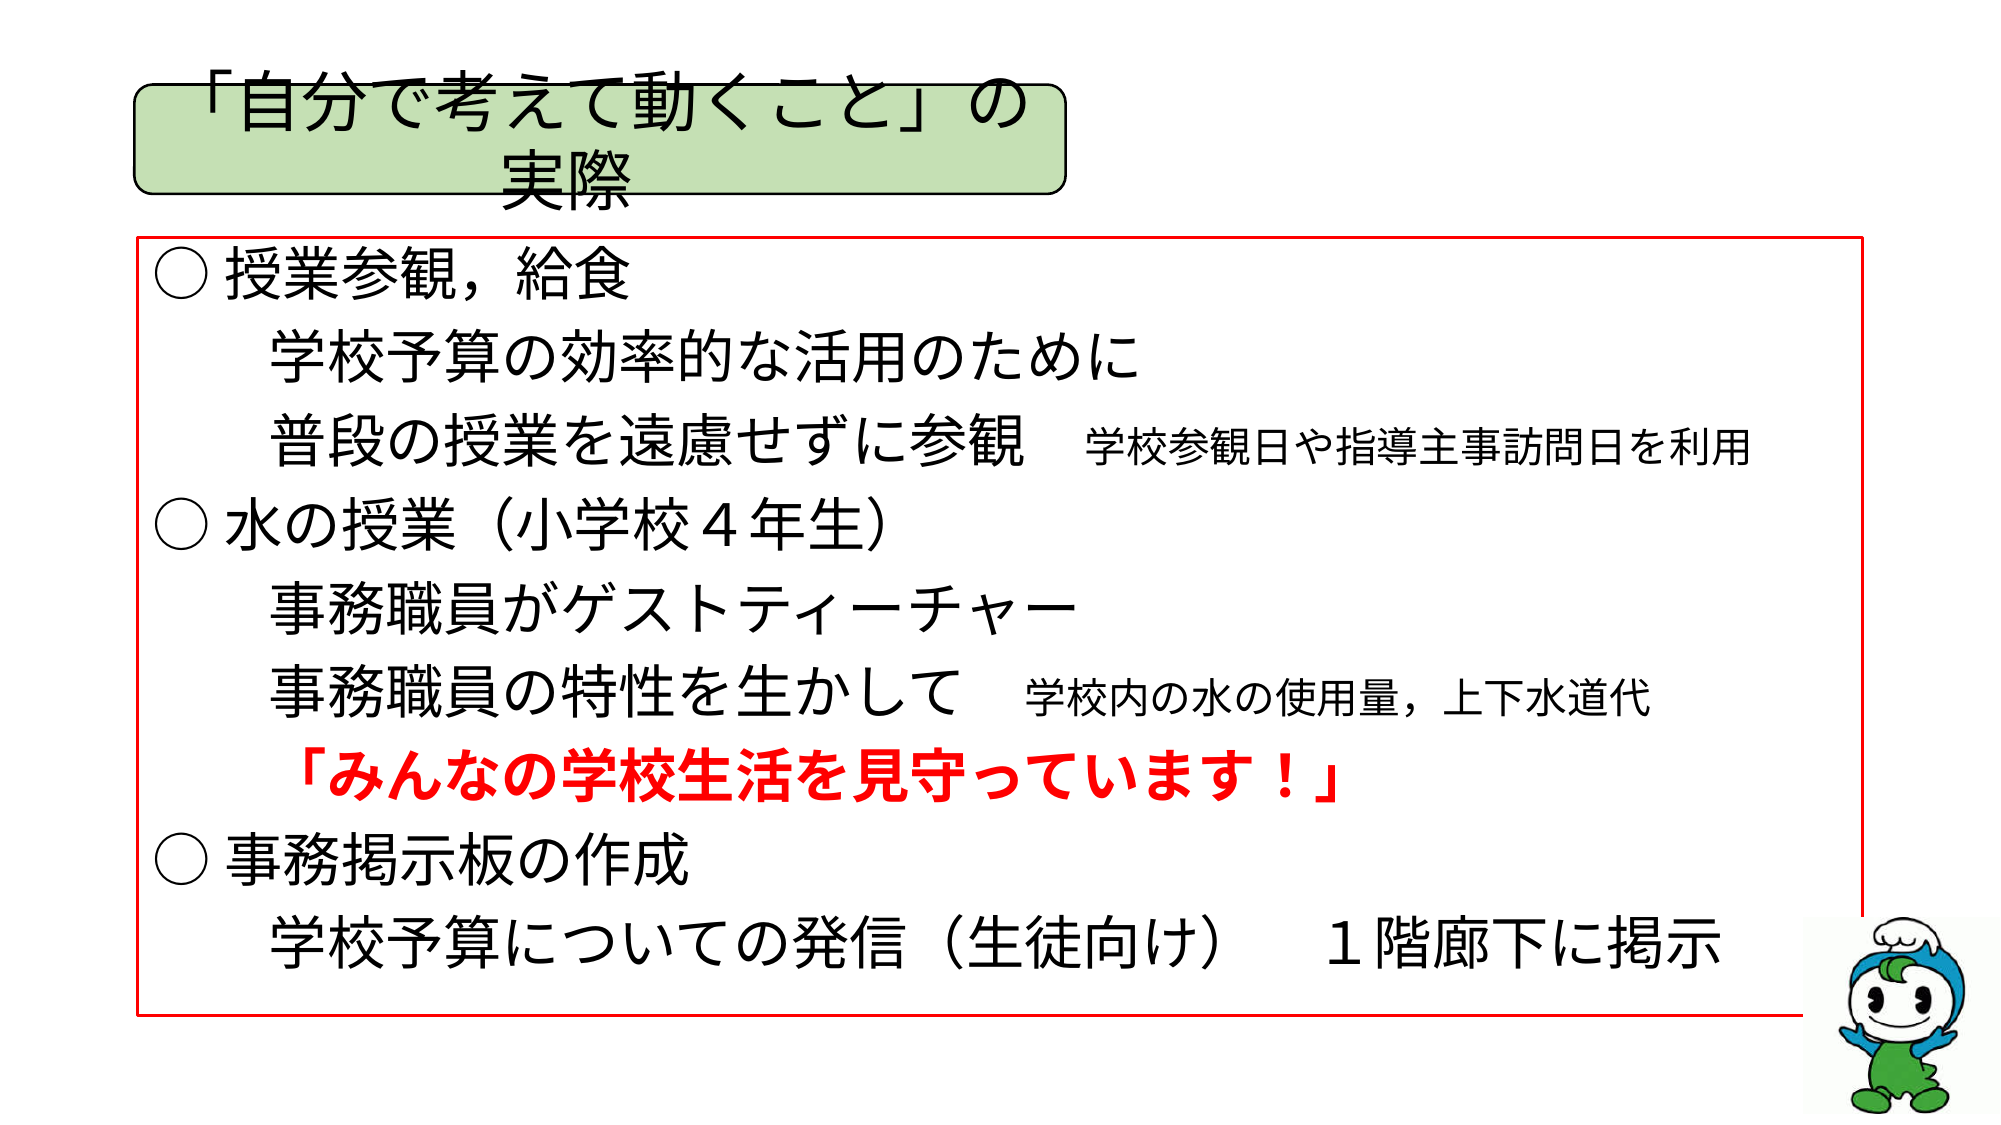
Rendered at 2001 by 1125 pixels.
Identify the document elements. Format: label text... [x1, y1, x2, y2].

picture [1803, 917, 2000, 1114]
text_box 「自分で考えて動くこと」の実際 [133, 83, 1067, 195]
list ○授業参観，給食 学校予算の効率的な活用のために 普段の授業を遠慮せずに参観 学校参観日や指導主事訪問日を利用 ○水の授業（小学校４年生） 事務職員がゲストティーチャー 事務職員の特性を生かして 学校内の水の使用量，上下水道代 「みんなの学校生活を見守っています！」 ○事務掲示板の作成 学校予算についての発信（生徒向け） １階廊下に掲示 [137, 237, 1863, 1016]
